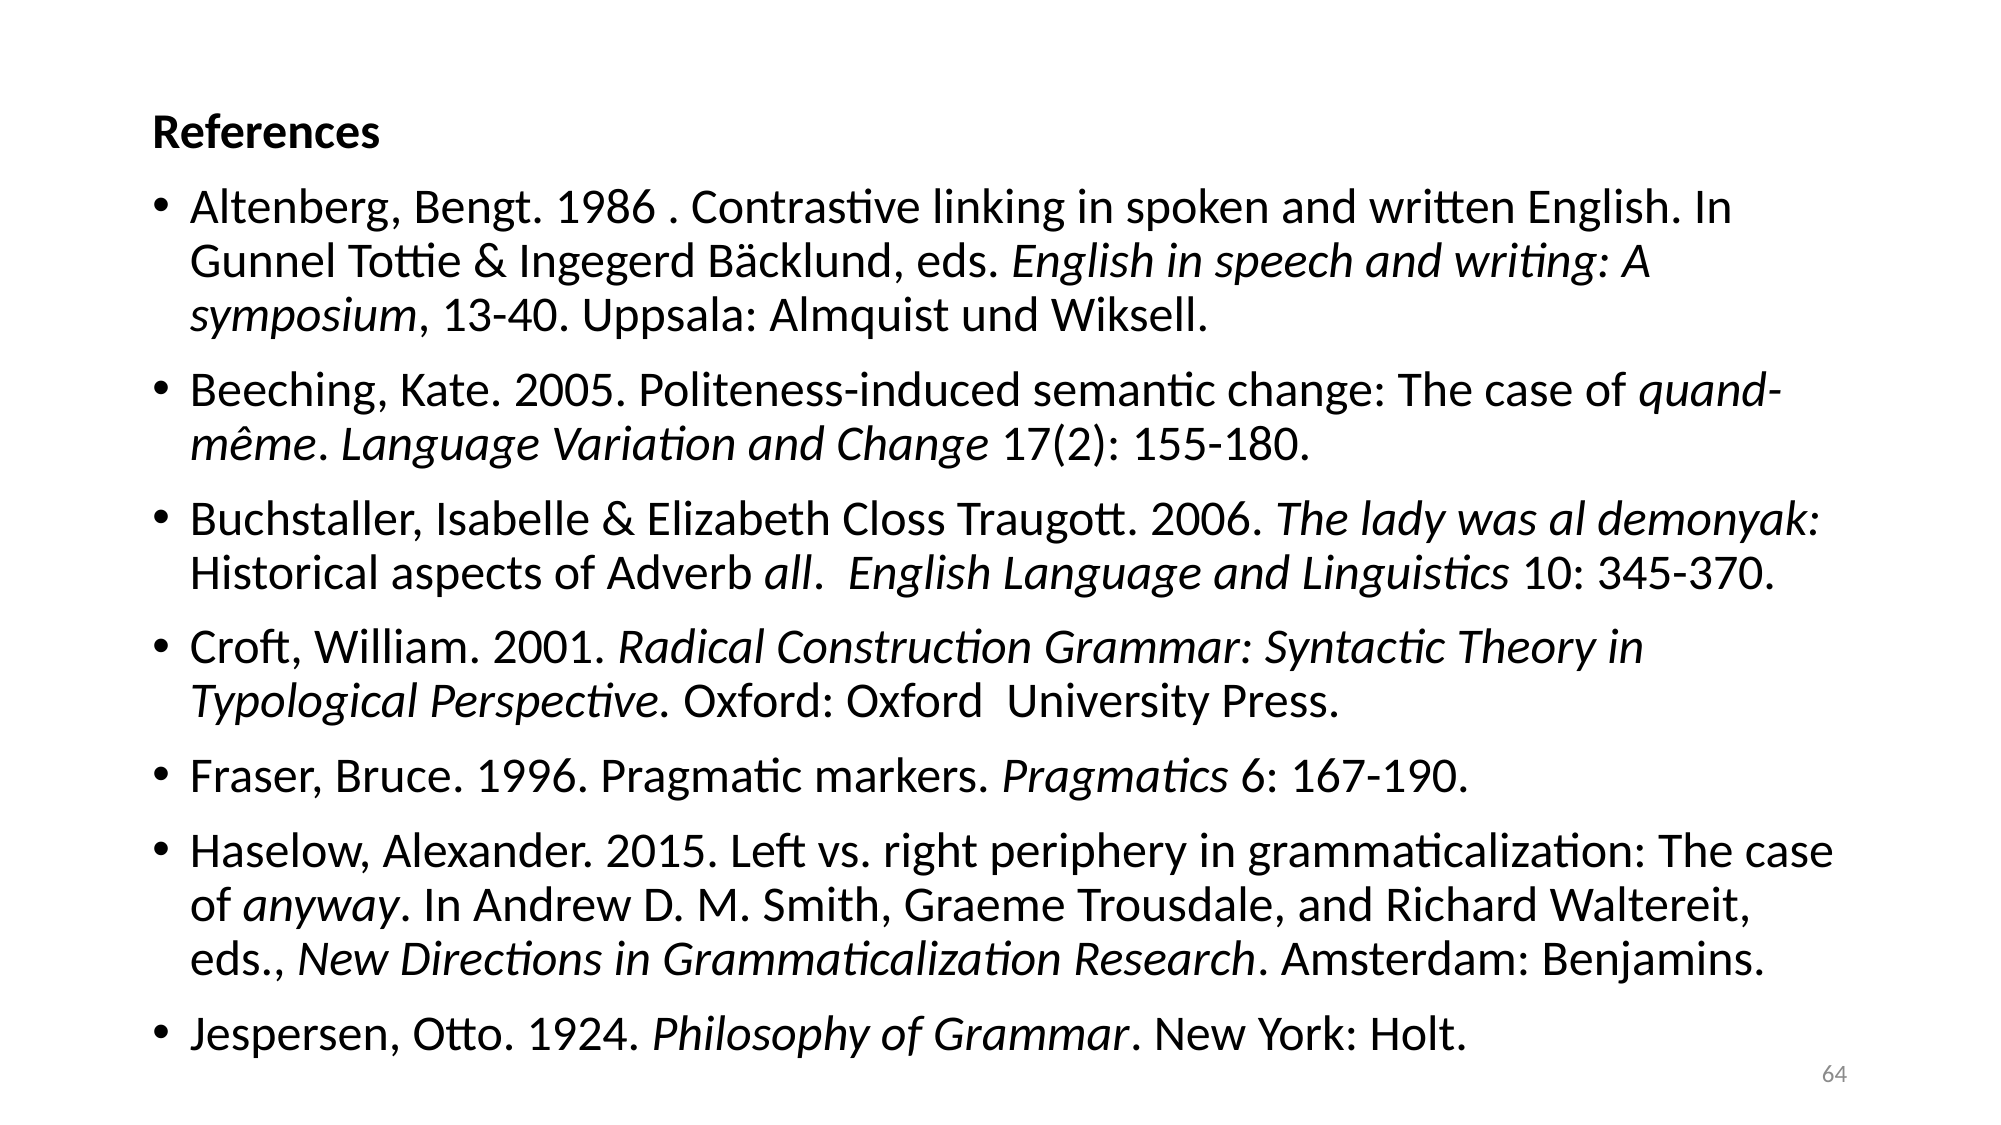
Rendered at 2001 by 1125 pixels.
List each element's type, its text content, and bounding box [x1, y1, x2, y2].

slide_number 64 [1412, 1042, 1863, 1103]
list References Altenberg, Bengt. 1986 . Contrastive linking in spoken and written English. In Gunnel Tottie & Ingegerd Bäcklund, eds. English in speech and writing: A symposium, 13-40. Uppsala: Almquist und Wiksell. Beeching, Kate. 2005. Politeness-induced semantic change: The case of quand- même. Language Variation and Change 17(2): 155-180. Buchstaller, Isabelle & Elizabeth Closs Traugott. 2006. The lady was al demonyak: Historical aspects of Adverb all. English Language and Linguistics 10: 345-370. Croft, William. 2001. Radical Construction Grammar: Syntactic Theory in Typological Perspective. Oxford: Oxford University Press. Fraser, Bruce. 1996. Pragmatic markers. Pragmatics 6: 167-190. Haselow, Alexander. 2015. Left vs. right periphery in grammaticalization: The case of anyway. In Andrew D. M. Smith, Graeme Trousdale, and Richard Waltereit, eds., New Directions in Grammaticalization Research. Amsterdam: Benjamins. Jespersen, Otto. 1924. Philosophy of Grammar. New York: Holt. [137, 98, 1863, 1103]
footer [662, 1042, 1338, 1103]
